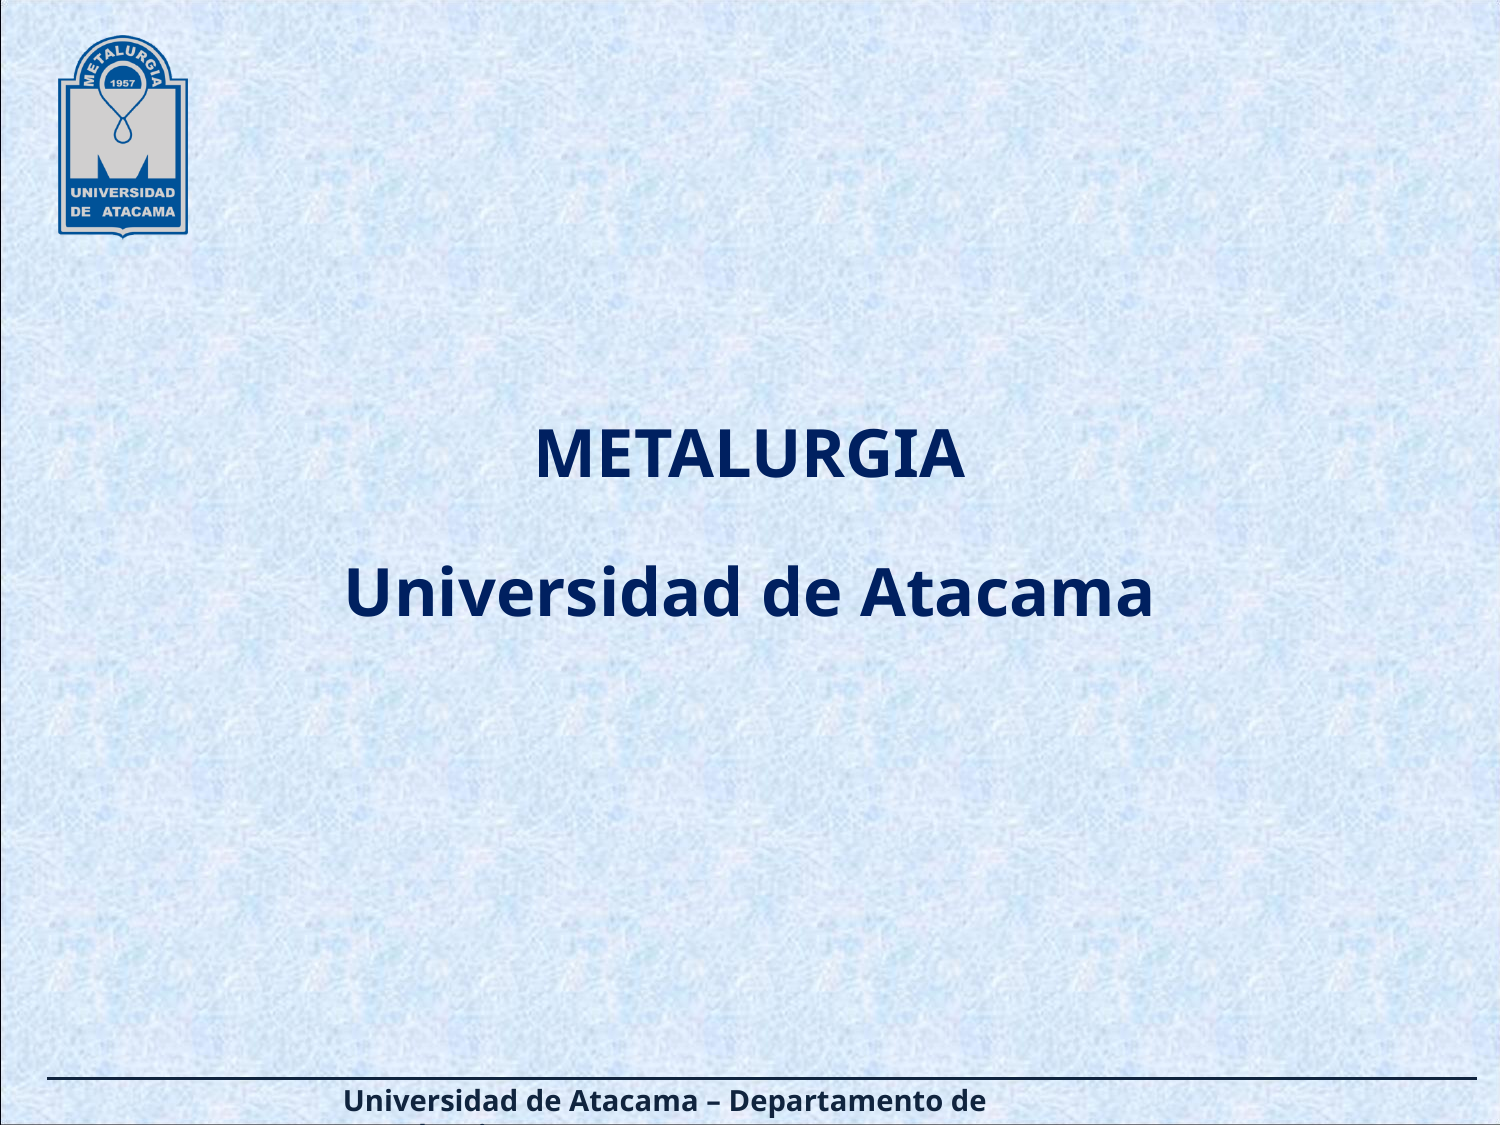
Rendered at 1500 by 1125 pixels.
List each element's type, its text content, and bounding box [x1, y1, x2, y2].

picture [0, 0, 1500, 1125]
text_box METALURGIA Universidad de Atacama [246, 363, 1254, 637]
